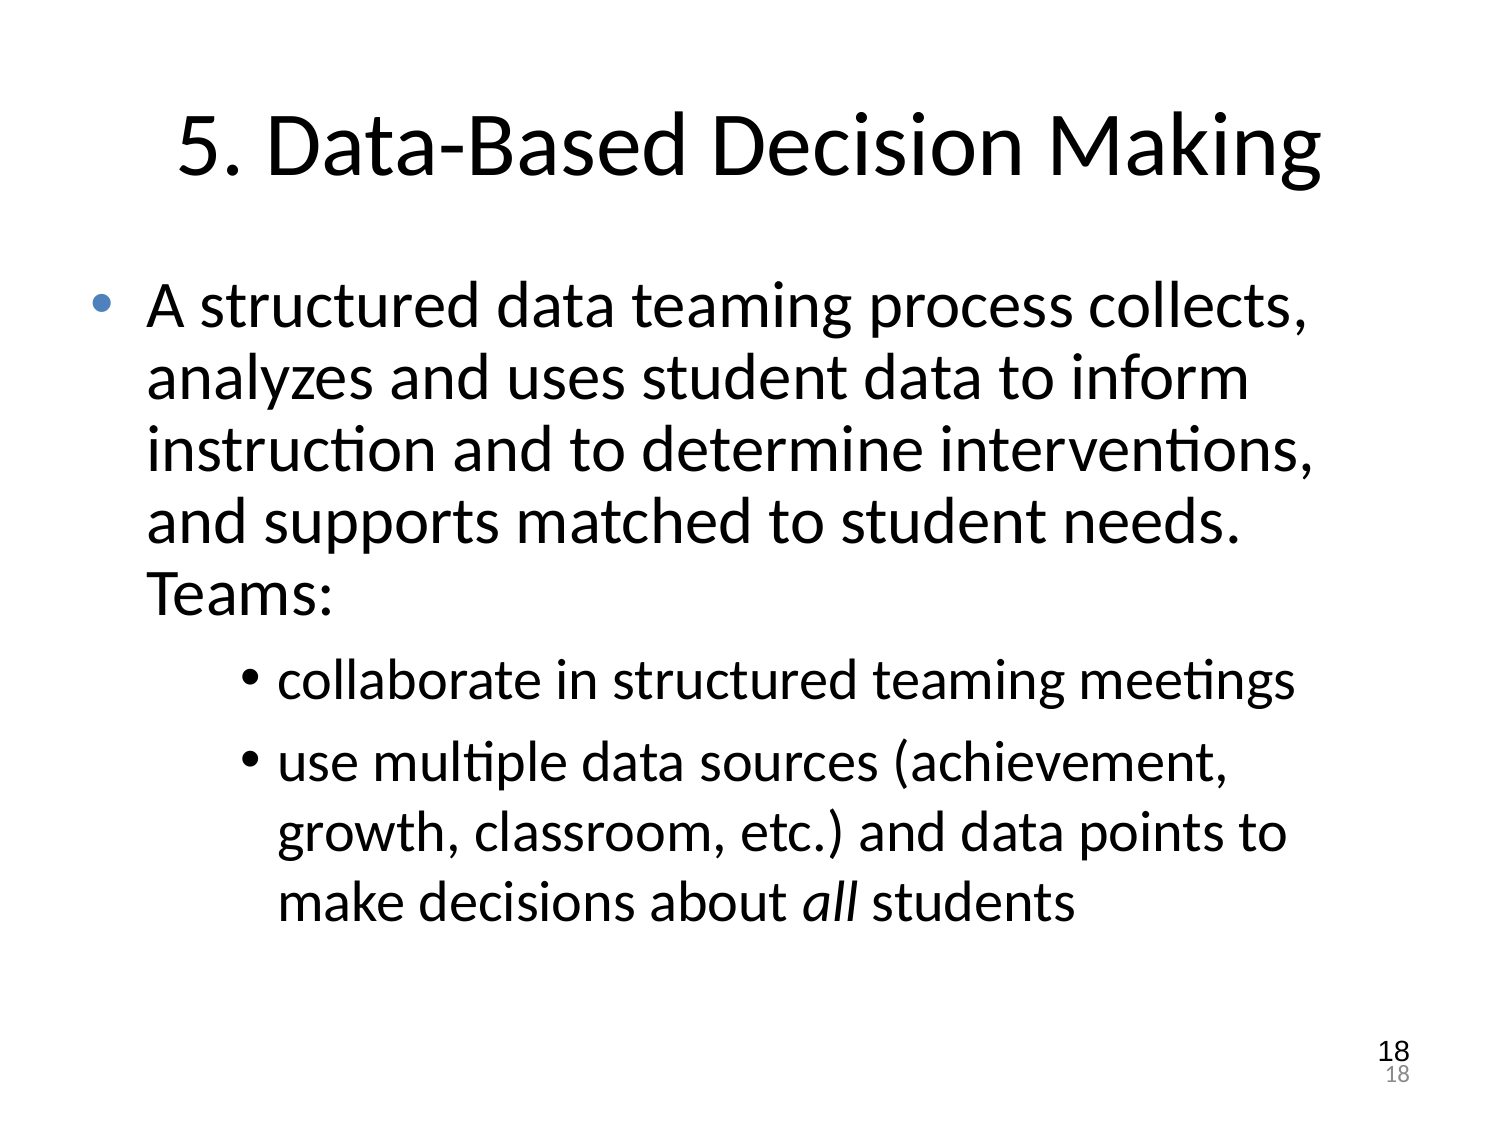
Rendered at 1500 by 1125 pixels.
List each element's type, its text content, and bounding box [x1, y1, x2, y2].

title 5. Data-Based Decision Making [75, 45, 1425, 233]
text_box 18 [1074, 1024, 1425, 1103]
list A structured data teaming process collects, analyzes and uses student data to inform instruction and to determine interventions, and supports matched to student needs. Teams: collaborate in structured teaming meetings use multiple data sources (achievement, growth, classroom, etc.) and data points to make decisions about all students [75, 262, 1425, 1005]
